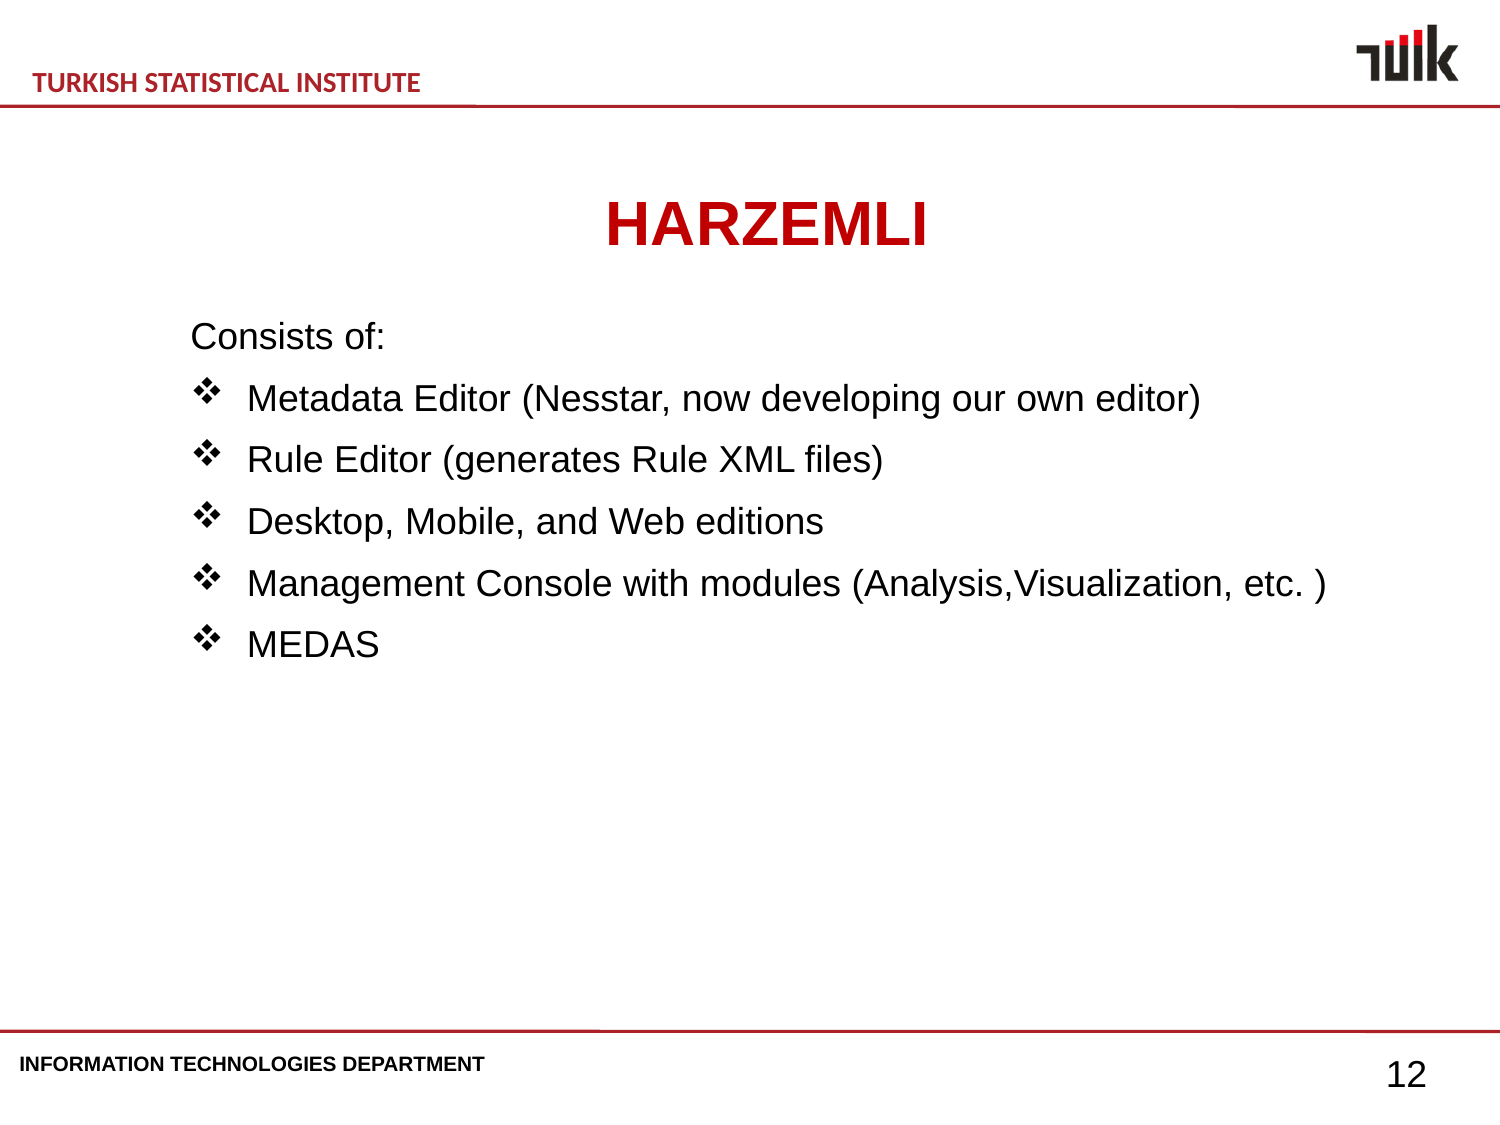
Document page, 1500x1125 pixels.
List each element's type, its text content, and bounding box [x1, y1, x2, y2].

picture [1352, 19, 1464, 85]
text_box Consists of: Metadata Editor (Nesstar, now developing our own editor) Rule Editor (generates Rule XML files) Desktop, Mobile, and Web editions Management Console with modules (Analysis,Visualization, etc. ) MEDAS [175, 304, 1363, 673]
text_box HARZEMLI [70, 175, 1465, 266]
